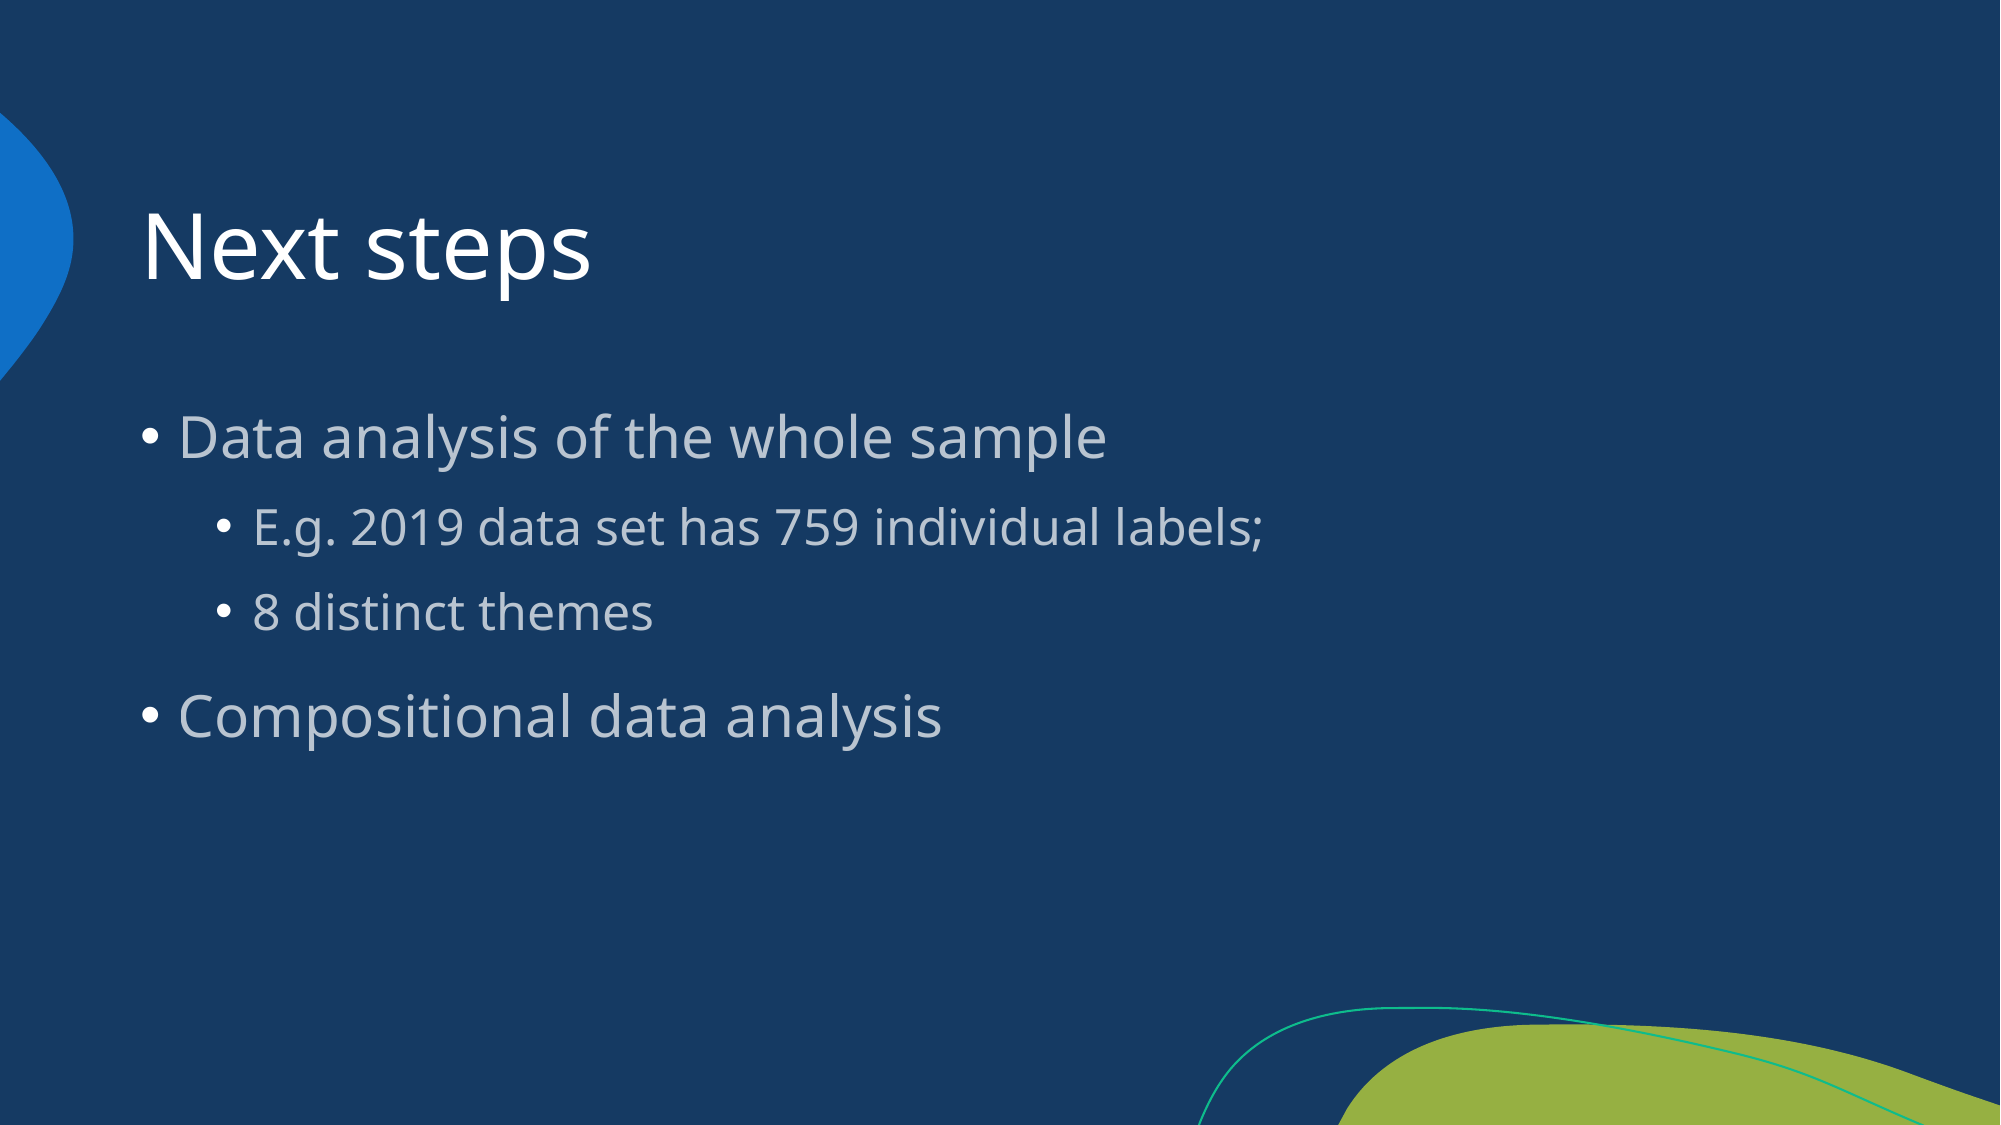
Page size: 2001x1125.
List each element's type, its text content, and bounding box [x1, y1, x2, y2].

title Next steps [125, 125, 1875, 375]
list Data analysis of the whole sample E.g. 2019 data set has 759 individual labels; 8 distinct themes Compositional data analysis [125, 375, 1875, 1002]
